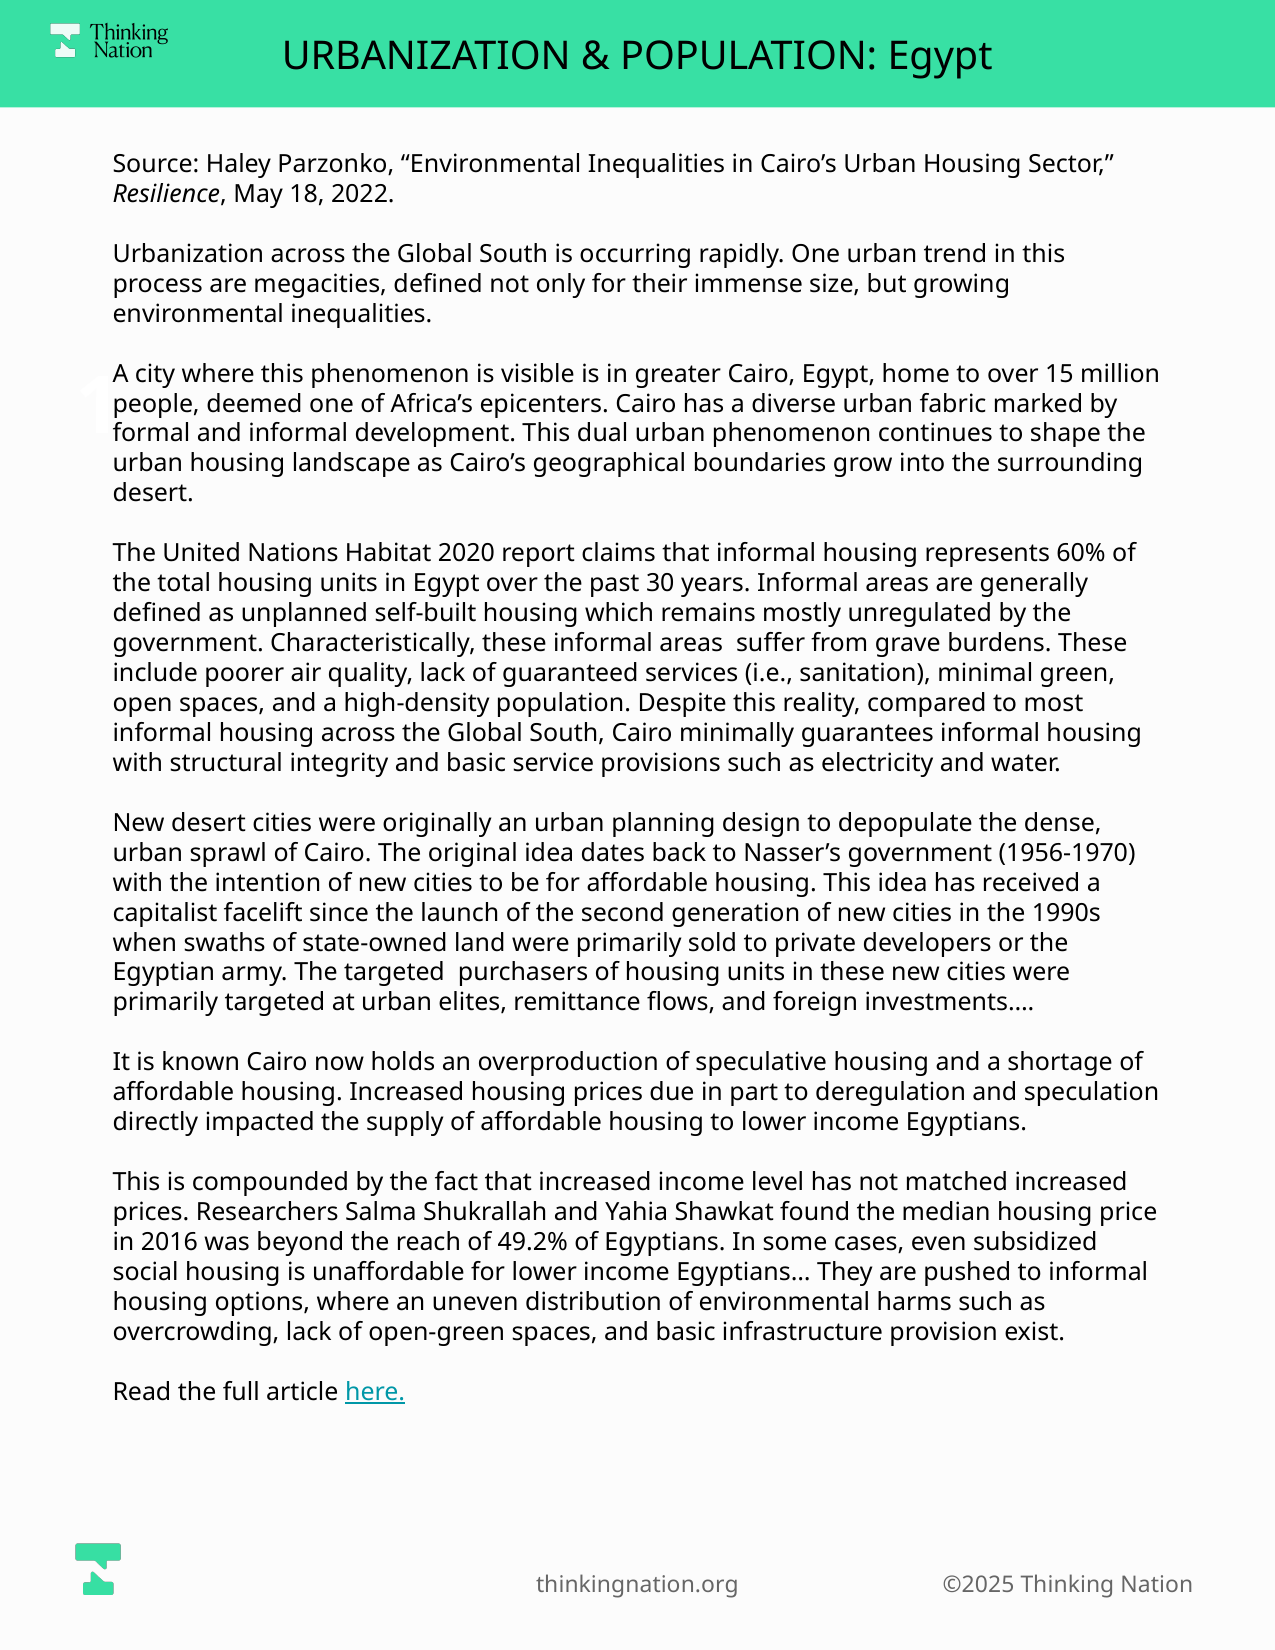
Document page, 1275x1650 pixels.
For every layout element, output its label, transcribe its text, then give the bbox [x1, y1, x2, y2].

text_box Source: Haley Parzonko, “Environmental Inequalities in Cairo’s Urban Housing Sector,” Resilience, May 18, 2022. Urbanization across the Global South is occurring rapidly. One urban trend in this process are megacities, defined not only for their immense size, but growing environmental inequalities. A city where this phenomenon is visible is in greater Cairo, Egypt, home to over 15 million people, deemed one of Africa’s epicenters. Cairo has a diverse urban fabric marked by formal and informal development. This dual urban phenomenon continues to shape the urban housing landscape as Cairo’s geographical boundaries grow into the surrounding desert. The United Nations Habitat 2020 report claims that informal housing represents 60% of the total housing units in Egypt over the past 30 years. Informal areas are generally defined as unplanned self-built housing which remains mostly unregulated by the government. Characteristically, these informal areas suffer from grave burdens. These include poorer air quality, lack of guaranteed services (i.e., sanitation), minimal green, open spaces, and a high-density population. Despite this reality, compared to most informal housing across the Global South, Cairo minimally guarantees informal housing with structural integrity and basic service provisions such as electricity and water. New desert cities were originally an urban planning design to depopulate the dense, urban sprawl of Cairo. The original idea dates back to Nasser’s government (1956-1970) with the intention of new cities to be for affordable housing. This idea has received a capitalist facelift since the launch of the second generation of new cities in the 1990s when swaths of state-owned land were primarily sold to private developers or the Egyptian army. The targeted purchasers of housing units in these new cities were primarily targeted at urban elites, remittance flows, and foreign investments…. It is known Cairo now holds an overproduction of speculative housing and a shortage of affordable housing. Increased housing prices due in part to deregulation and speculation directly impacted the supply of affordable housing to lower income Egyptians. This is compounded by the fact that increased income level has not matched increased prices. Researchers Salma Shukrallah and Yahia Shawkat found the median housing price in 2016 was beyond the reach of 49.2% of Egyptians. In some cases, even subsidized social housing is unaffordable for lower income Egyptians… They are pushed to informal housing options, where an uneven distribution of environmental harms such as overcrowding, lack of open-green spaces, and basic infrastructure provision exist. Read the full article here. [97, 132, 1178, 1425]
text_box thinkingnation.org [486, 1553, 789, 1605]
text_box URBANIZATION & POPULATION: Egypt [0, 0, 1275, 108]
picture [62, 1533, 134, 1605]
picture [36, 12, 172, 69]
text_box ©2025 Thinking Nation [907, 1553, 1210, 1605]
text_box 1 [30, 315, 165, 450]
